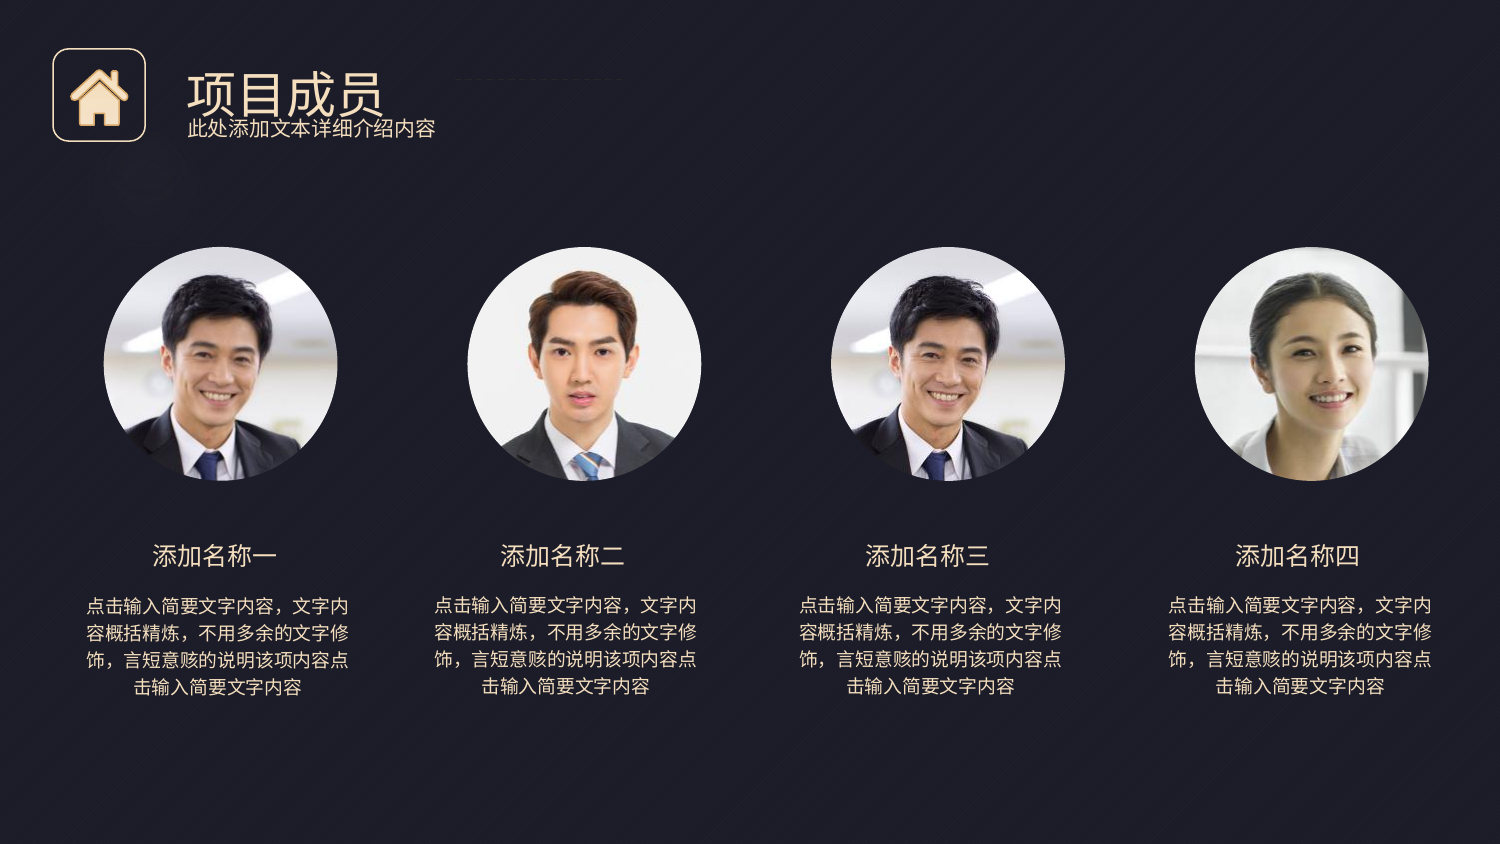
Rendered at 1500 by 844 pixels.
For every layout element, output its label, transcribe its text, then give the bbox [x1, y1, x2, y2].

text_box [778, 246, 1083, 731]
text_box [1148, 246, 1453, 731]
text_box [65, 246, 370, 731]
text_box 此处添加文本详细介绍内容 [172, 103, 457, 146]
text_box 项目成员 [171, 43, 404, 131]
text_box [413, 246, 718, 731]
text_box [52, 48, 146, 142]
